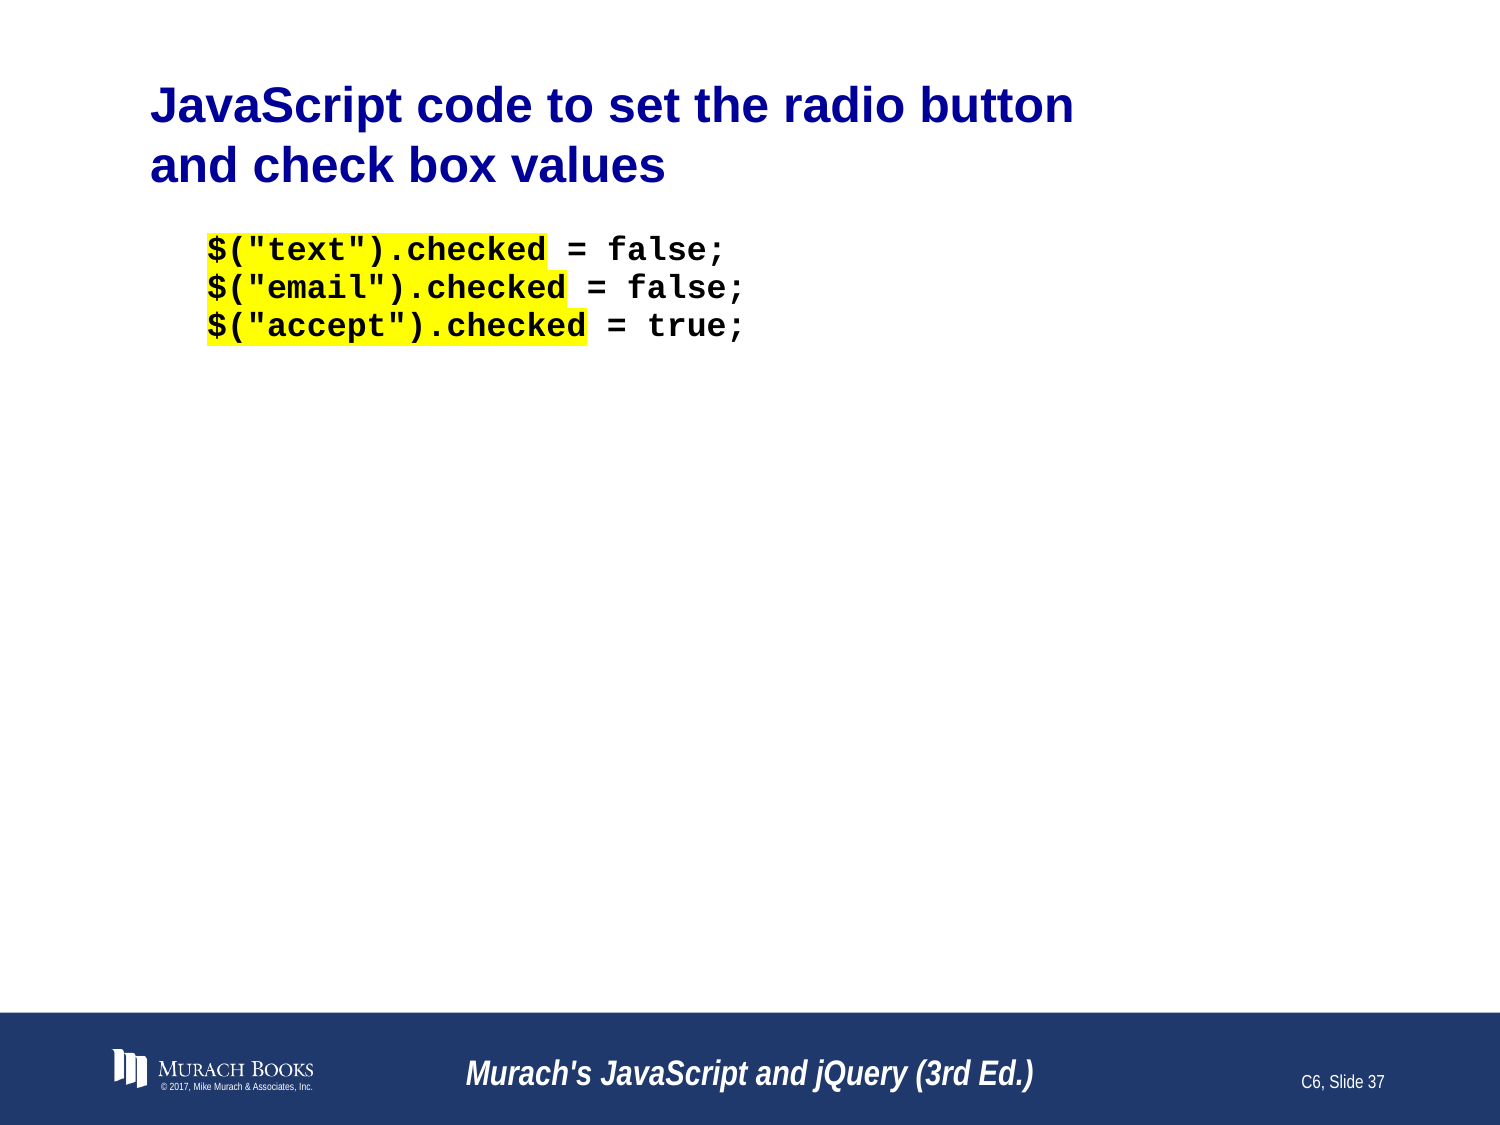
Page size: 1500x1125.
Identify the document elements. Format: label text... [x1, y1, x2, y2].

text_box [149, 232, 1348, 726]
title JavaScript code to set the radio button and check box values [150, 102, 1350, 164]
slide_number C6, Slide 37 [1087, 1025, 1400, 1100]
slide_number Murach's JavaScript and jQuery (3rd Ed.) [463, 1025, 1050, 1100]
footer © 2017, Mike Murach & Associates, Inc. [12, 1025, 463, 1100]
